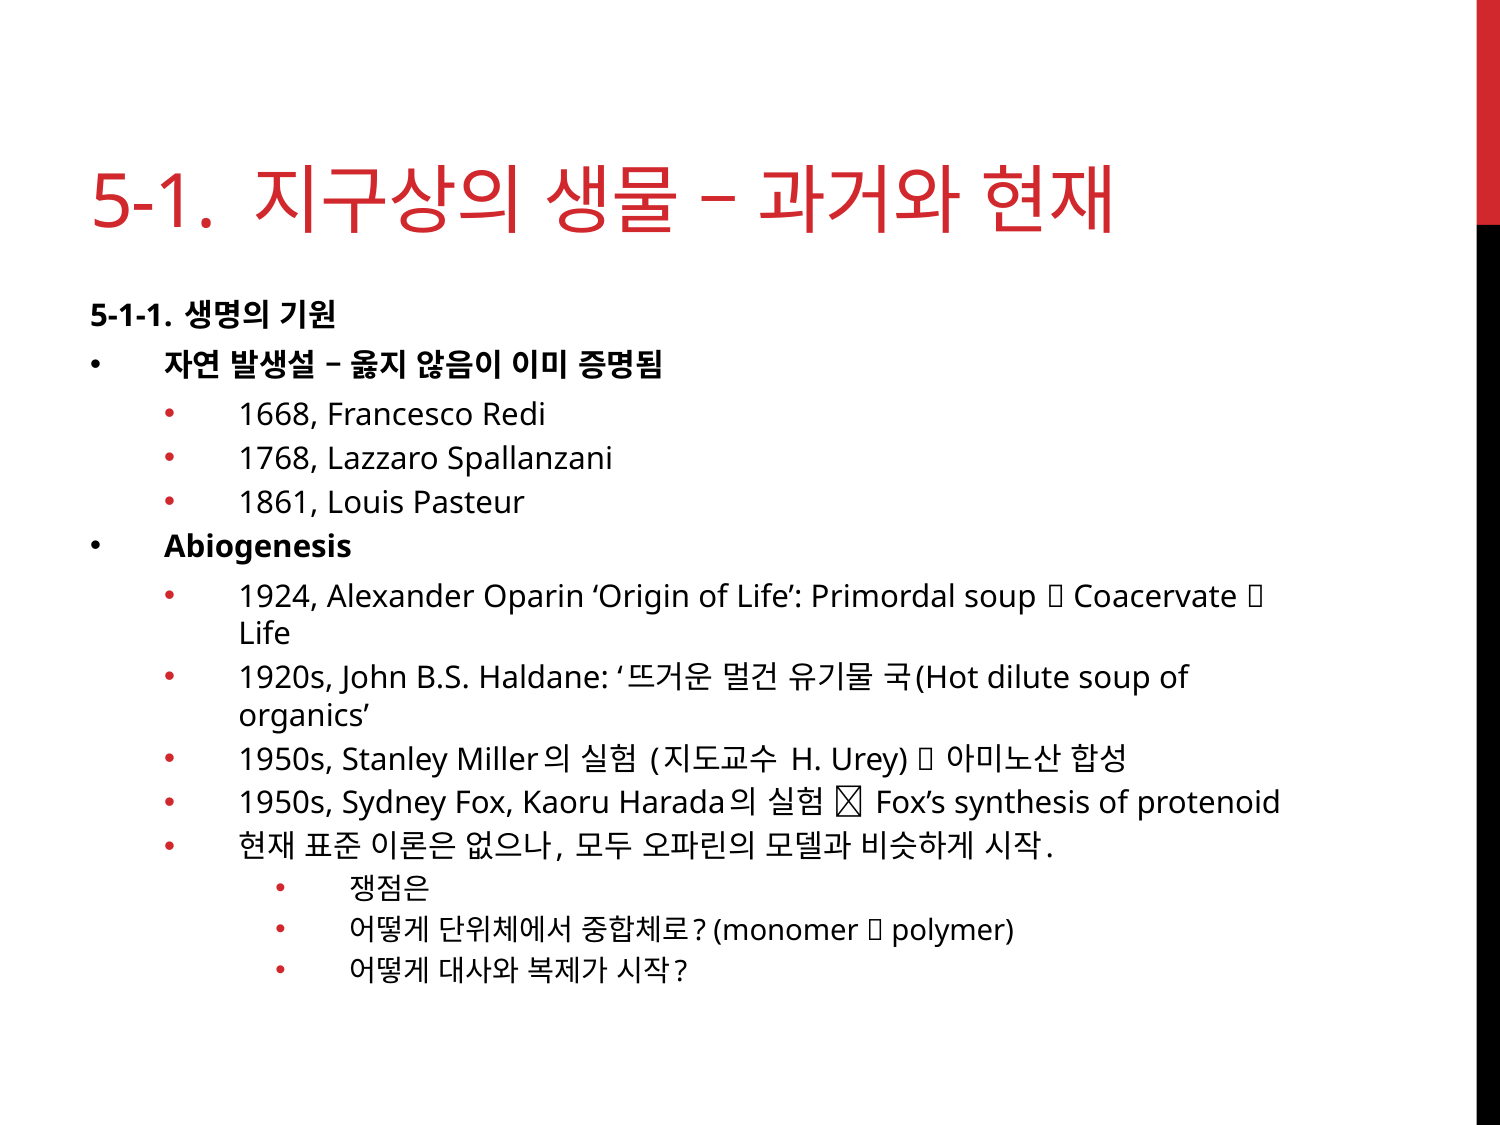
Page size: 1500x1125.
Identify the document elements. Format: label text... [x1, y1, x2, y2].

title 5-1. 지구상의 생물 – 과거와 현재 [75, 25, 1400, 250]
list 5-1-1. 생명의 기원 자연 발생설 – 옳지 않음이 이미 증명됨 1668, Francesco Redi 1768, Lazzaro Spallanzani 1861, Louis Pasteur Abiogenesis 1924, Alexander Oparin ‘Origin of Life’: Primordal soup  Coacervate  Life 1920s, John B.S. Haldane: ‘뜨거운 멀건 유기물 국(Hot dilute soup of organics’ 1950s, Stanley Miller의 실험 (지도교수 H. Urey)  아미노산 합성 1950s, Sydney Fox, Kaoru Harada의 실험  Fox’s synthesis of protenoid 현재 표준 이론은 없으나, 모두 오파린의 모델과 비슷하게 시작. 쟁점은 어떻게 단위체에서 중합체로? (monomer  polymer) 어떻게 대사와 복제가 시작? [75, 287, 1325, 1005]
